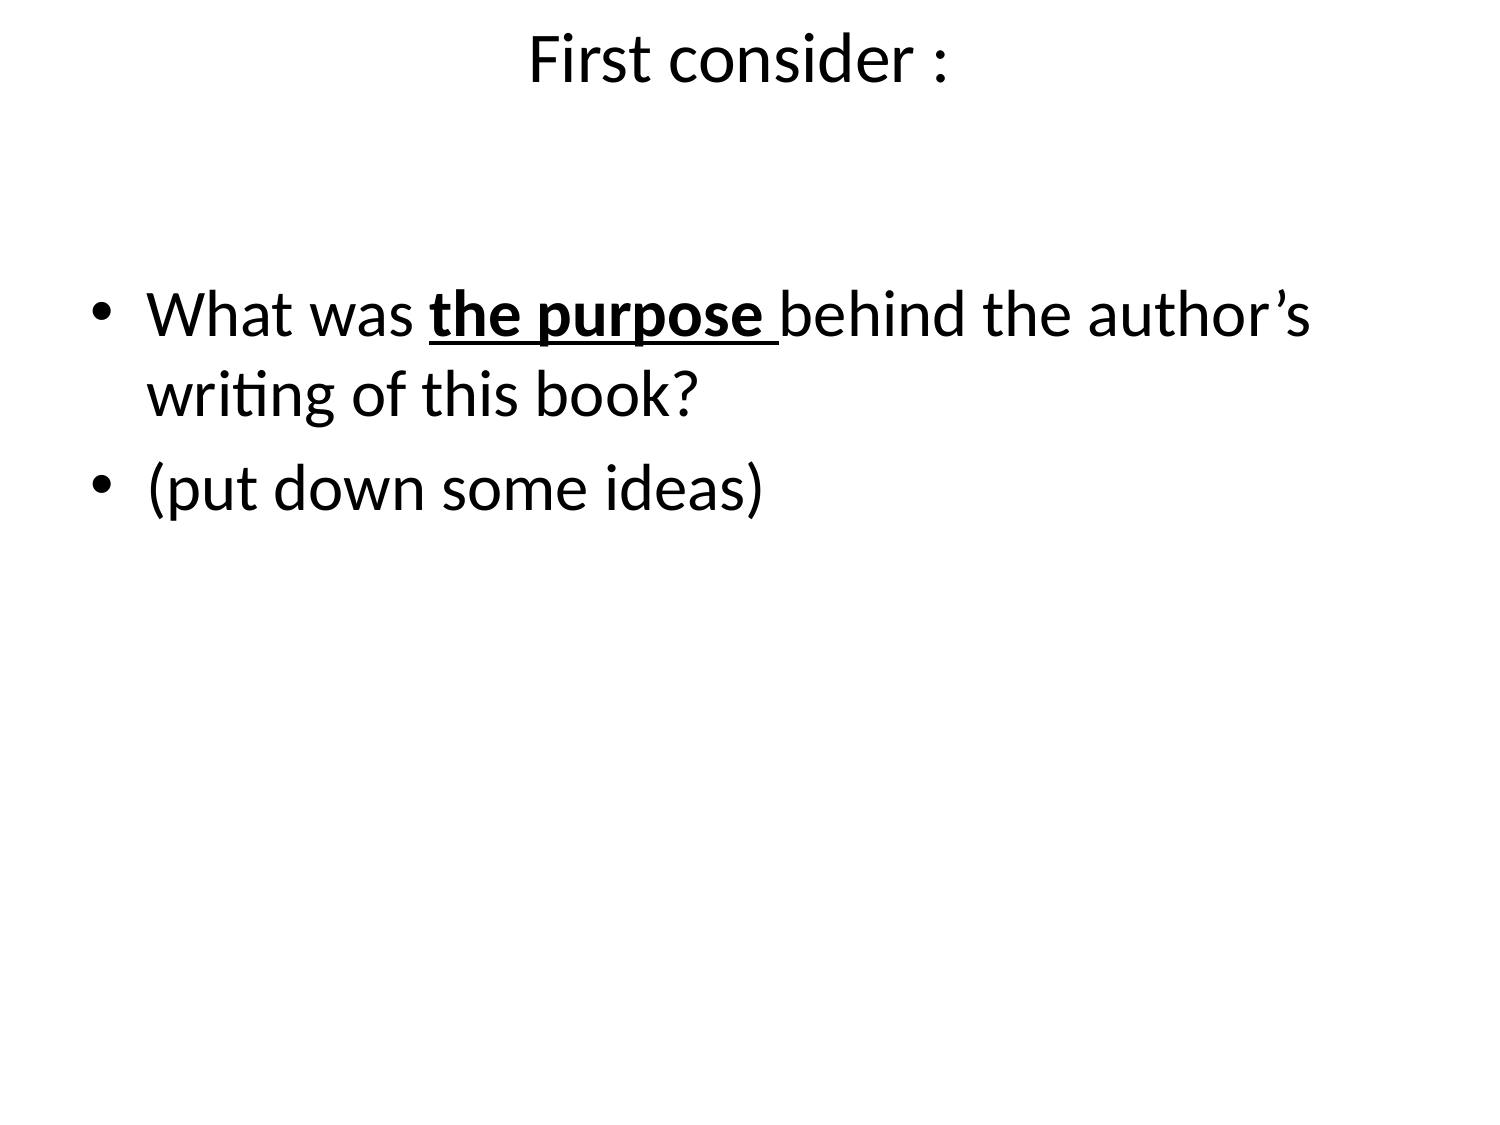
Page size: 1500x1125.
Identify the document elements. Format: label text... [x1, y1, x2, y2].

list What was the purpose behind the author’s writing of this book? (put down some ideas) [75, 262, 1425, 1005]
title First consider : [64, 3, 1415, 191]
